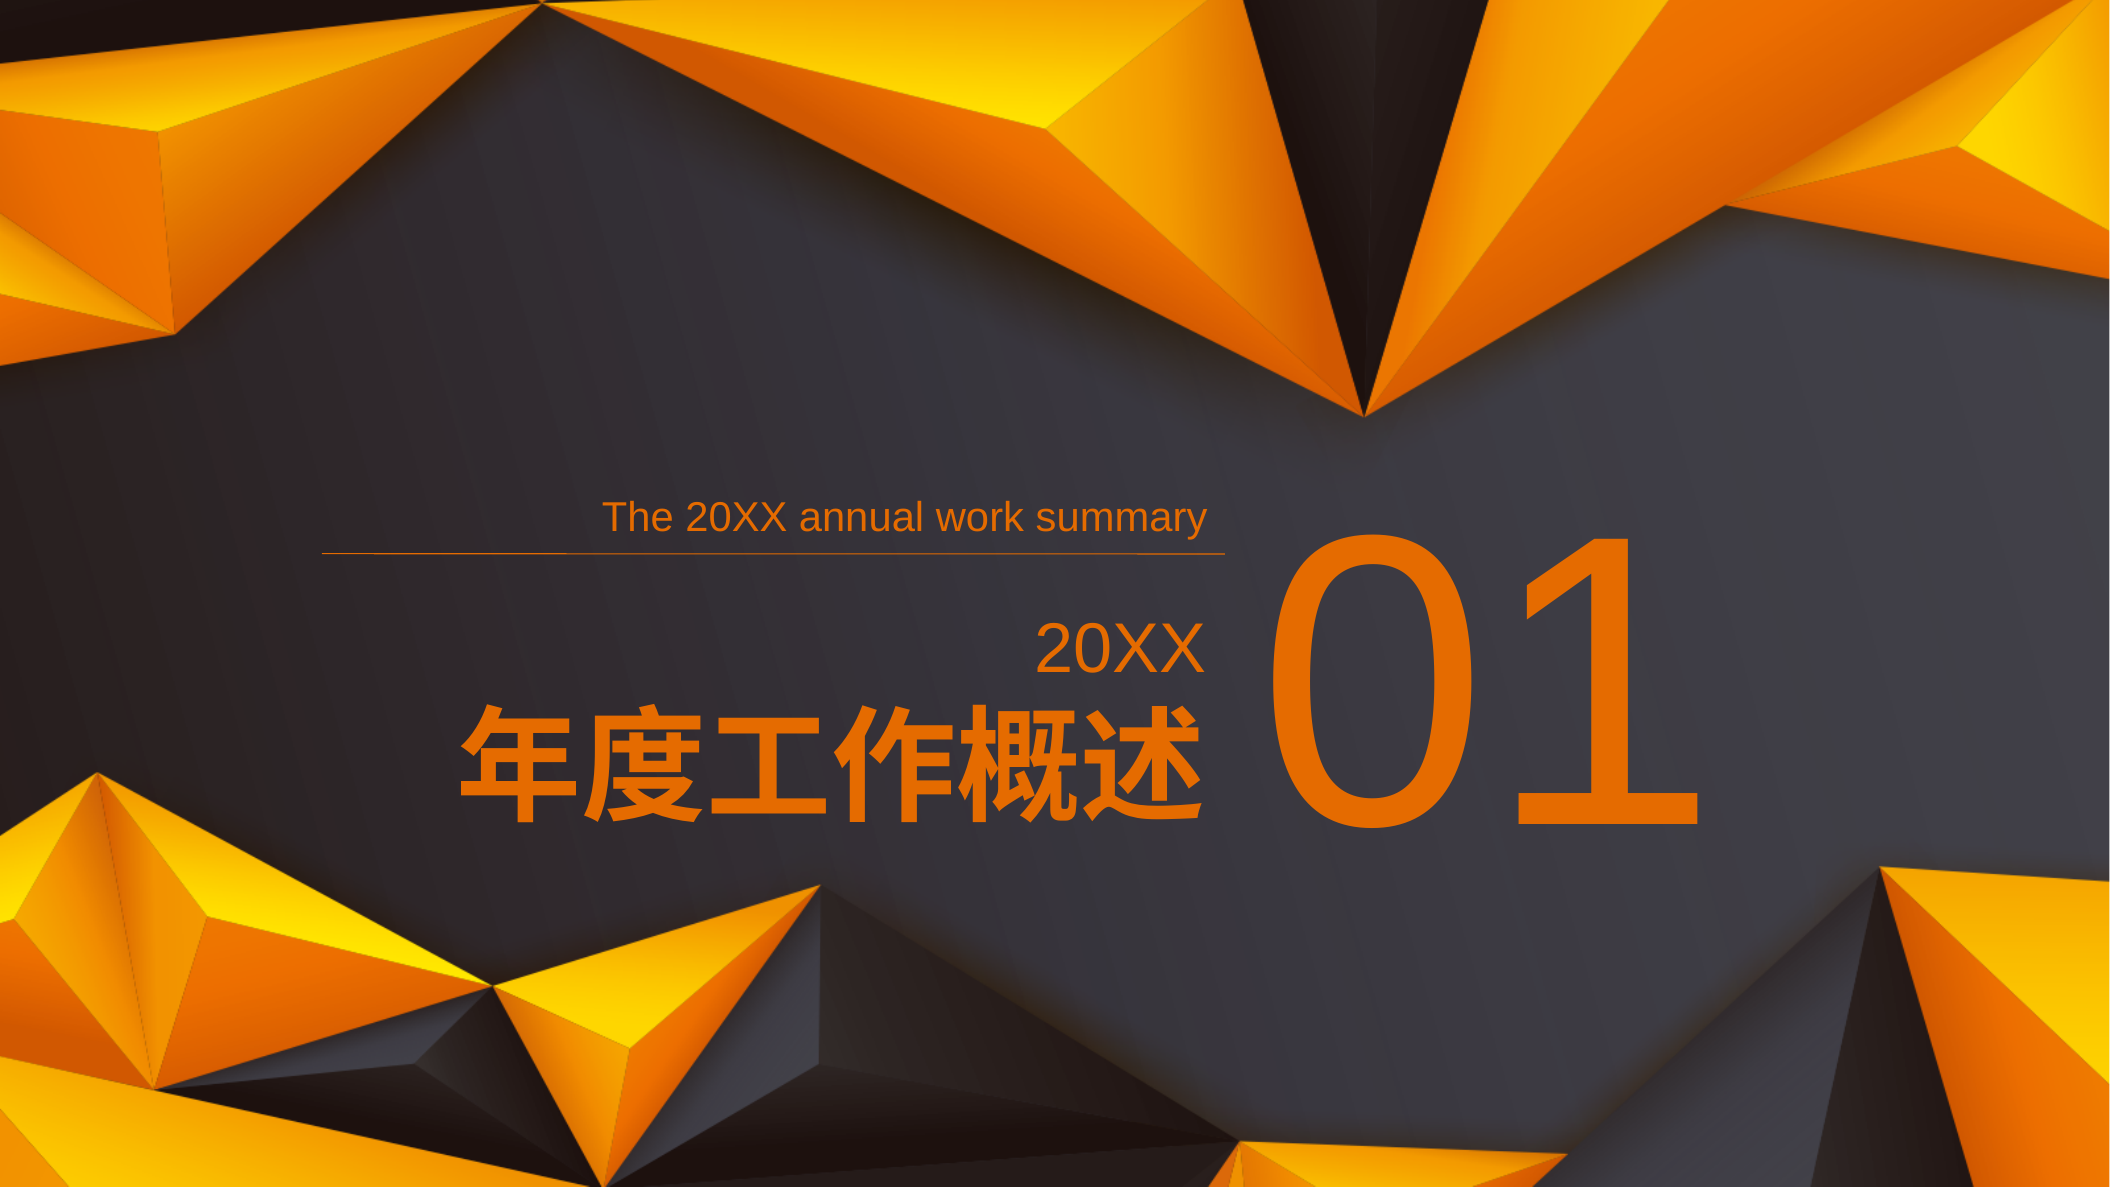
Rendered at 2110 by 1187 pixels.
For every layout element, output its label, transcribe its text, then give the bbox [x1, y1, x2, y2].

text_box 20XX 年度工作概述 [441, 594, 1221, 844]
text_box The 20XX annual work summary [586, 482, 1223, 547]
text_box [0, 0, 2110, 1187]
text_box 01 [1242, 402, 1733, 916]
